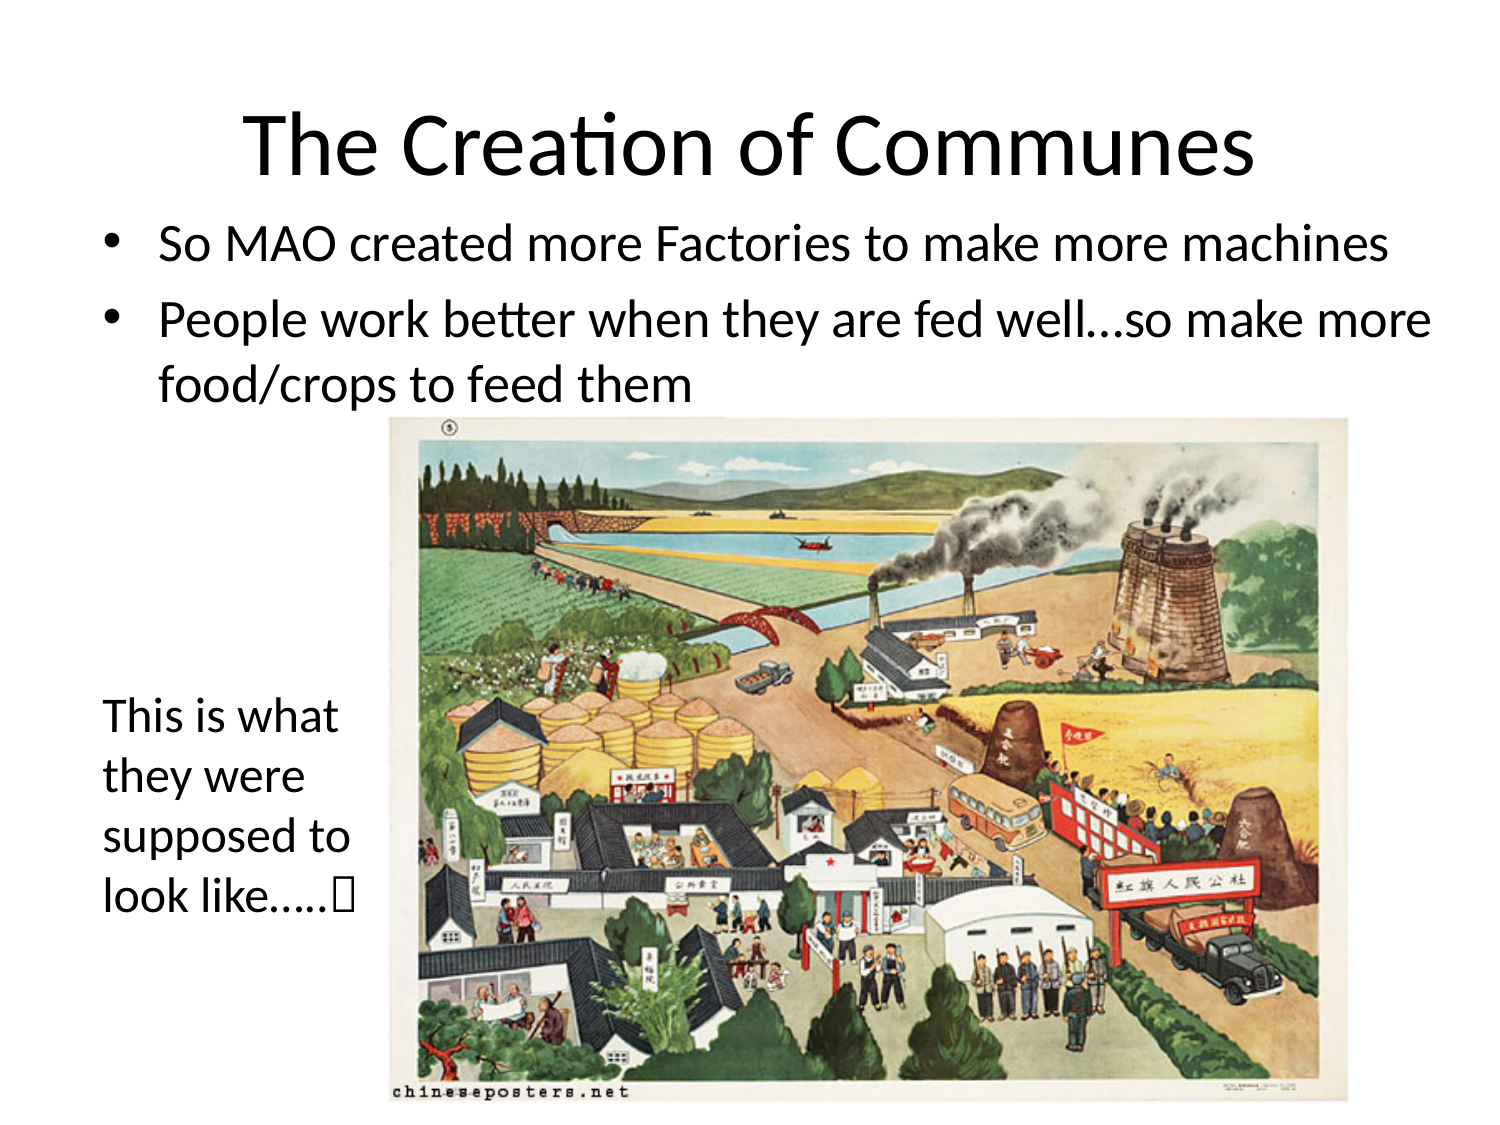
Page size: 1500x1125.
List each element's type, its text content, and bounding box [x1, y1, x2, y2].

list So MAO created more Factories to make more machines People work better when they are fed well…so make more food/crops to feed them [87, 200, 1450, 425]
picture [387, 416, 1353, 1104]
title The Creation of Communes [75, 45, 1425, 233]
text_box This is what they were supposed to look like….. [87, 674, 382, 930]
